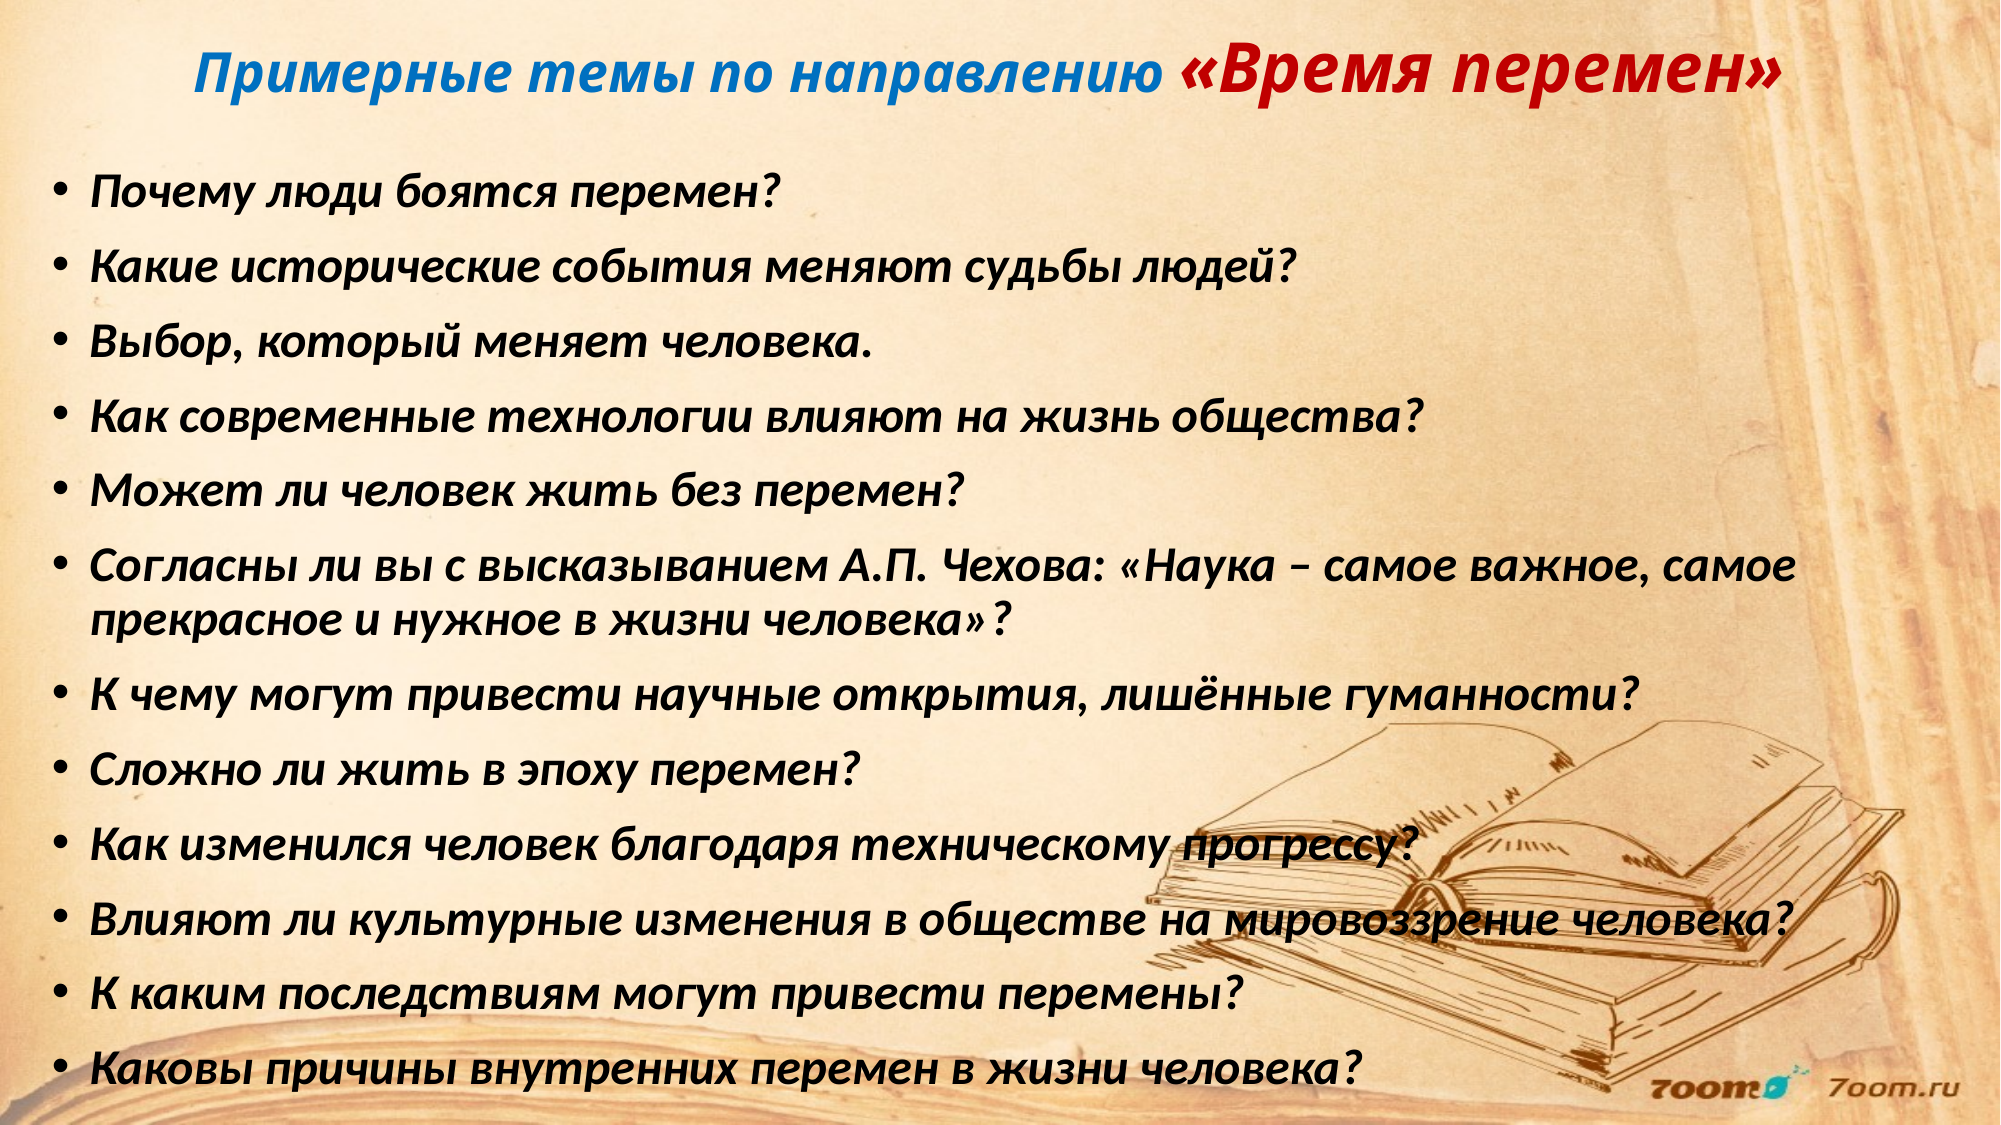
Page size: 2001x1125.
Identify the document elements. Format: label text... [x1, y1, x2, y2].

list Почему люди боятся перемен? Какие исторические события меняют судьбы людей? Выбор, который меняет человека. Как современные технологии влияют на жизнь общества? Может ли человек жить без перемен? Согласны ли вы с высказыванием А.П. Чехова: «Наука – самое важное, самое прекрасное и нужное в жизни человека»? К чему могут привести научные открытия, лишённые гуманности? Сложно ли жить в эпоху перемен? Как изменился человек благодаря техническому прогрессу? Влияют ли культурные изменения в обществе на мировоззрение человека? К каким последствиям могут привести перемены? Каковы причины внутренних перемен в жизни человека? [36, 156, 1967, 1014]
title Примерные темы по направлению «Время перемен» [179, 0, 1904, 141]
picture [0, 0, 2001, 1125]
